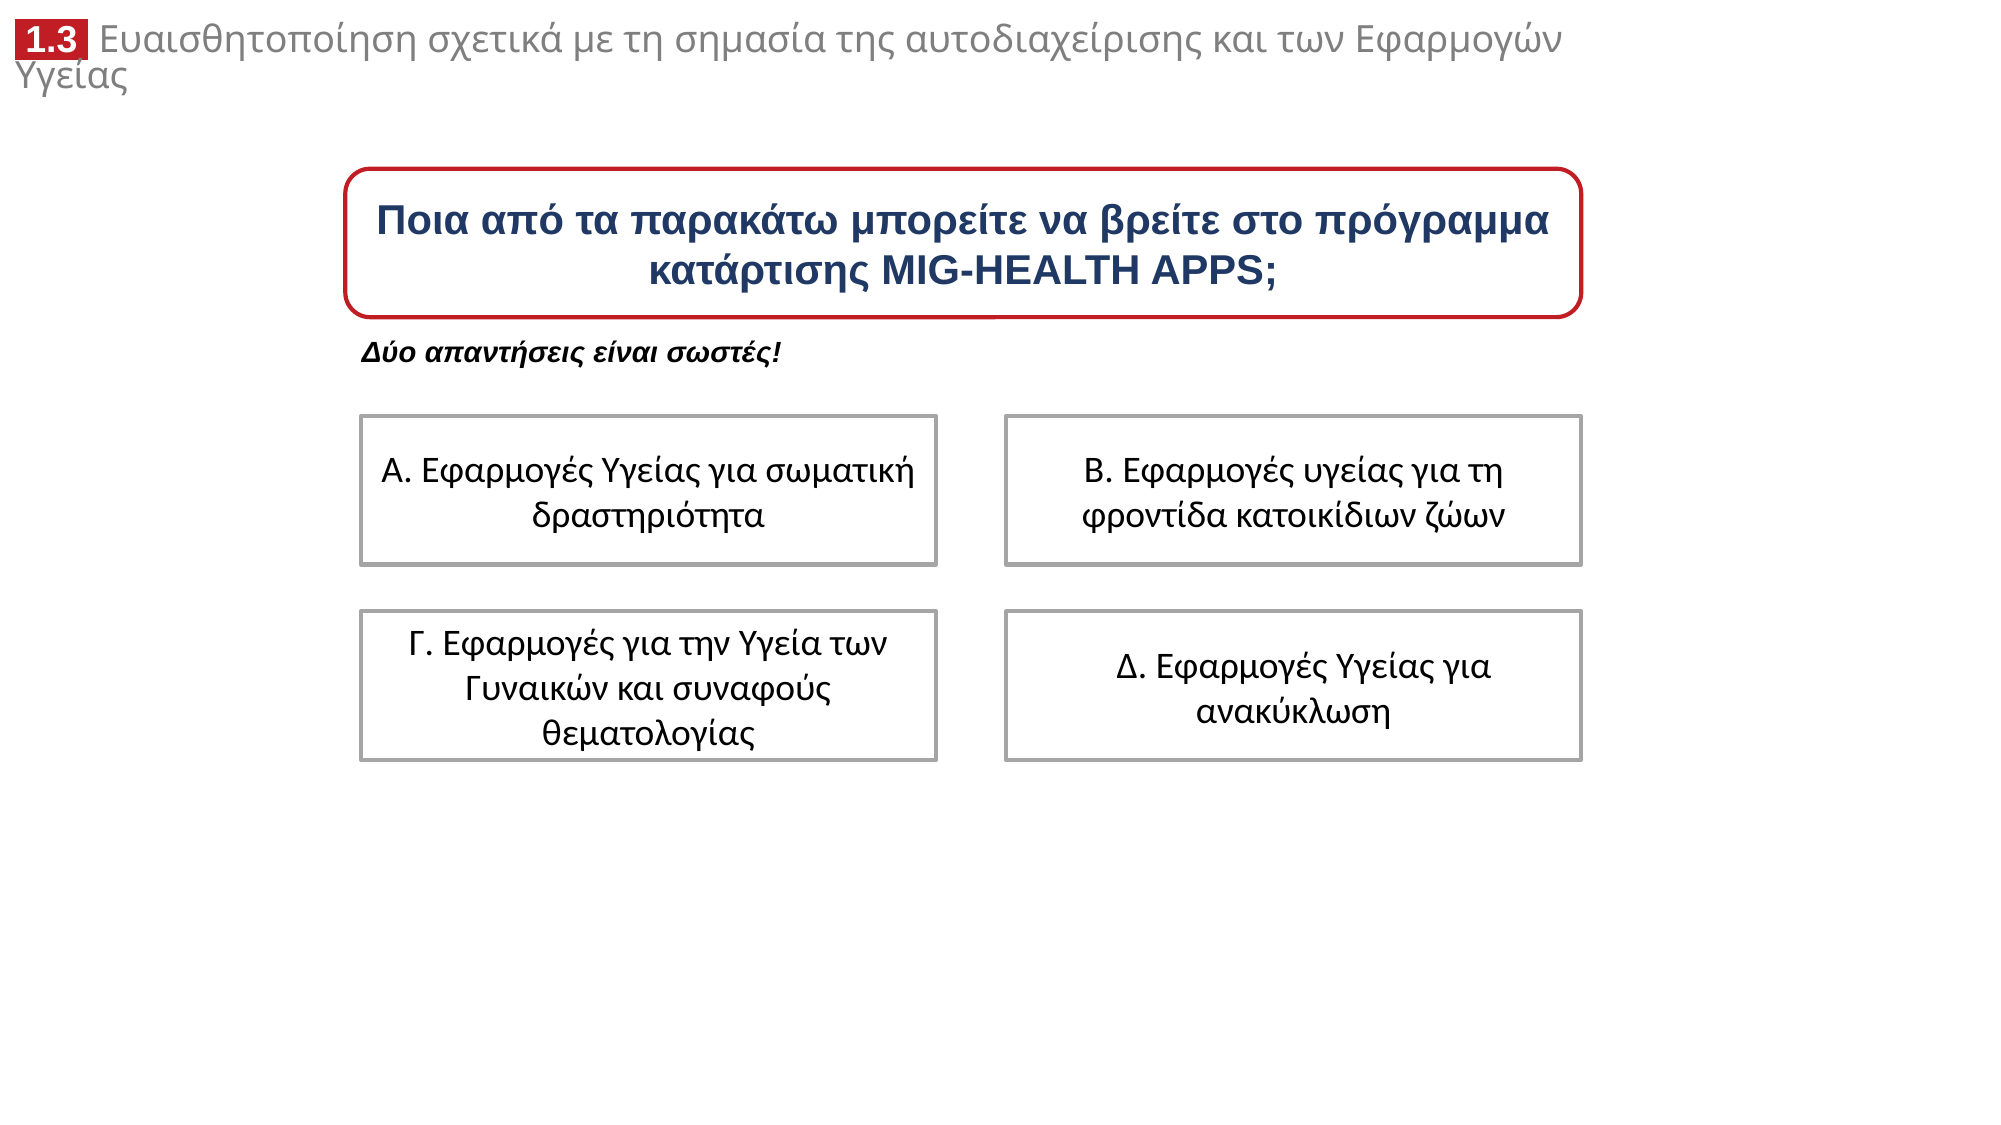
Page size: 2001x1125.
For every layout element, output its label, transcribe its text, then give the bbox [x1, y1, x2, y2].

text_box Δ. Εφαρμογές Υγείας για ανακύκλωση [1004, 609, 1583, 762]
text_box Ποια από τα παρακάτω μπορείτε να βρείτε στο πρόγραμμα κατάρτισης MIG-HEALTH APPS; [343, 166, 1584, 320]
text_box A. Εφαρμογές Υγείας για σωματική δραστηριότητα [359, 414, 938, 567]
text_box Γ. Εφαρμογές για την Υγεία των Γυναικών και συναφούς θεματολογίας [359, 609, 938, 762]
text_box Δύο απαντήσεις είναι σωστές! [347, 325, 797, 376]
text_box B. Εφαρμογές υγείας για τη φροντίδα κατοικίδιων ζώων [1004, 414, 1583, 567]
